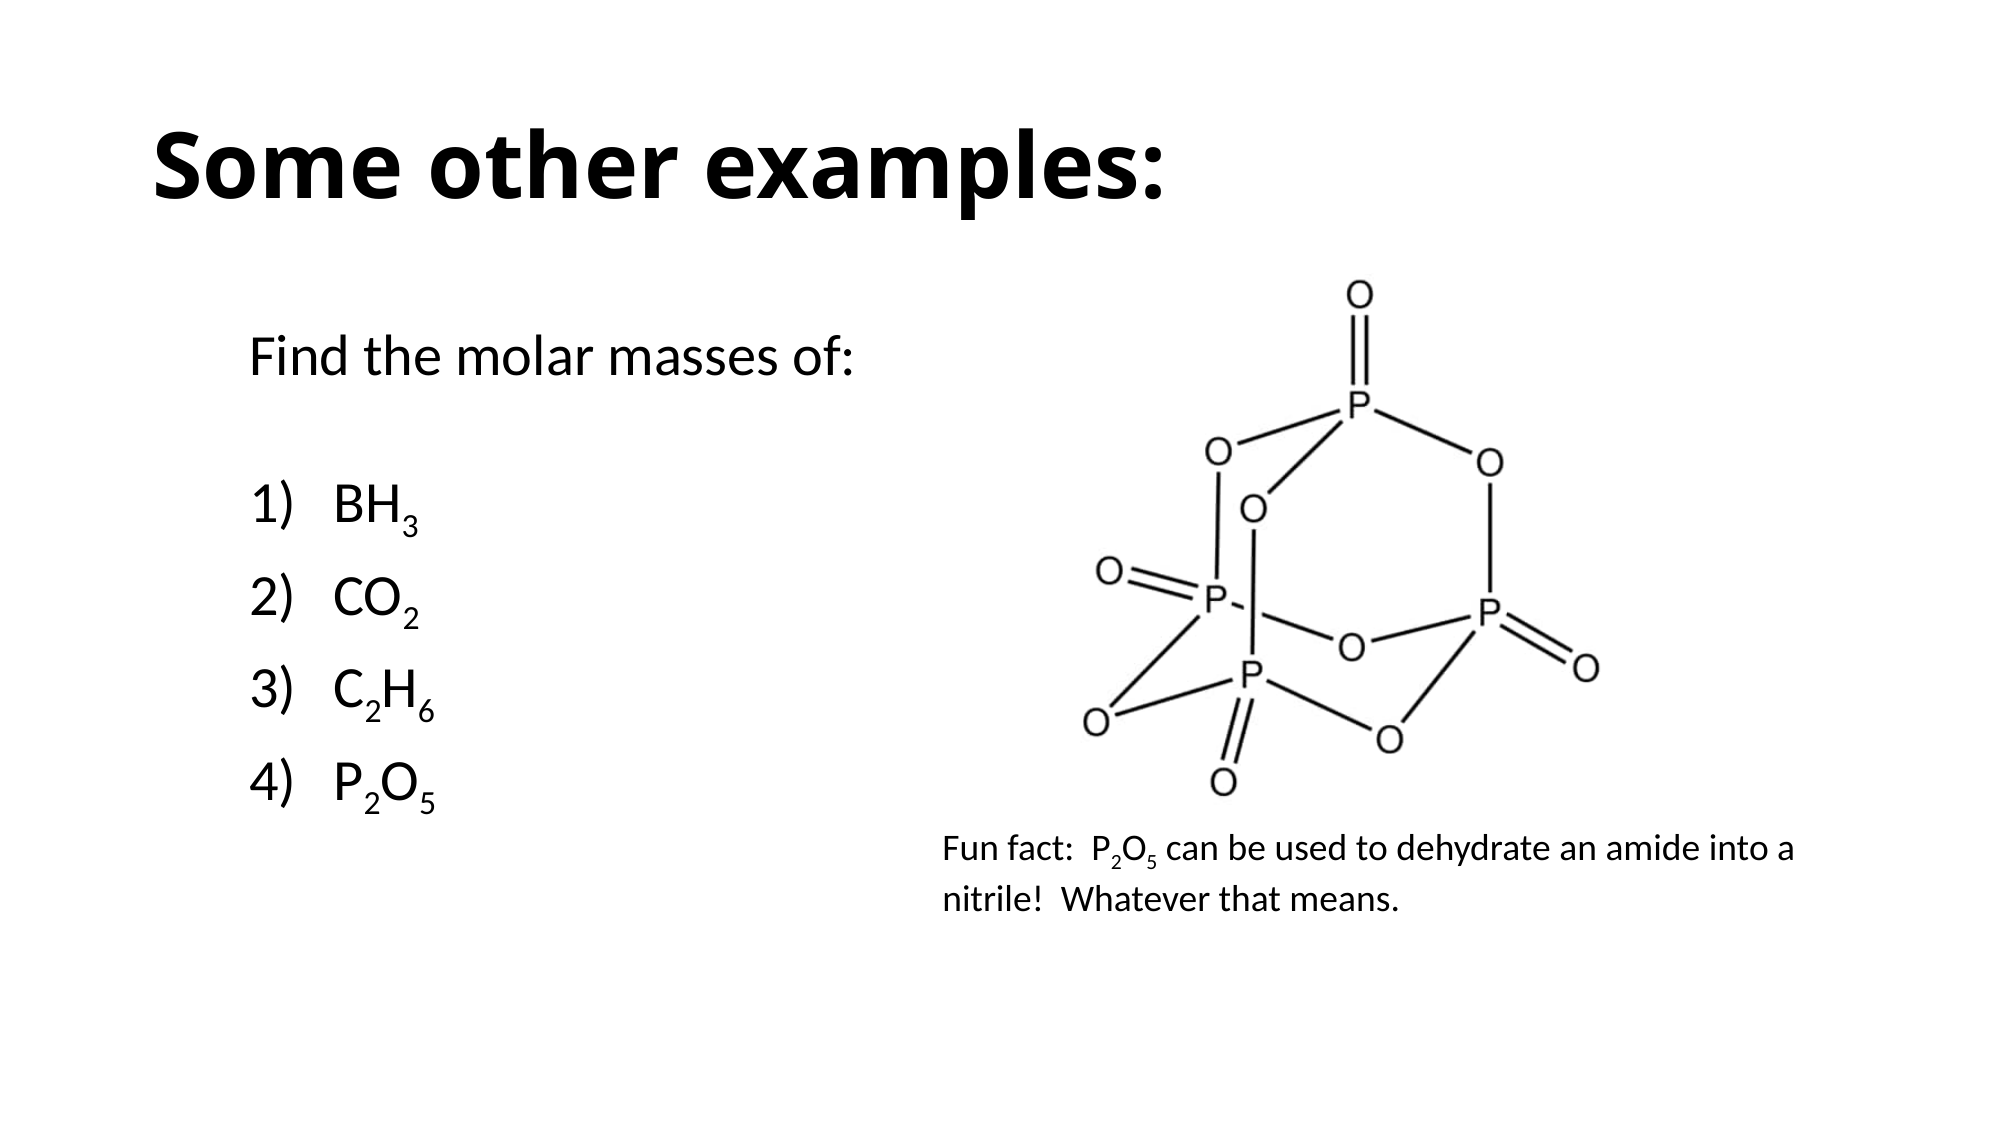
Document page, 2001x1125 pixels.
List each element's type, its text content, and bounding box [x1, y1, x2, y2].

picture [1072, 273, 1608, 805]
title Some other examples: [137, 59, 1863, 278]
text_box Fun fact: P2O5 can be used to dehydrate an amide into a nitrile! Whatever that means. [927, 815, 1814, 926]
list Find the molar masses of: BH3 CO2 C2H6 P2O5 [234, 317, 928, 1031]
